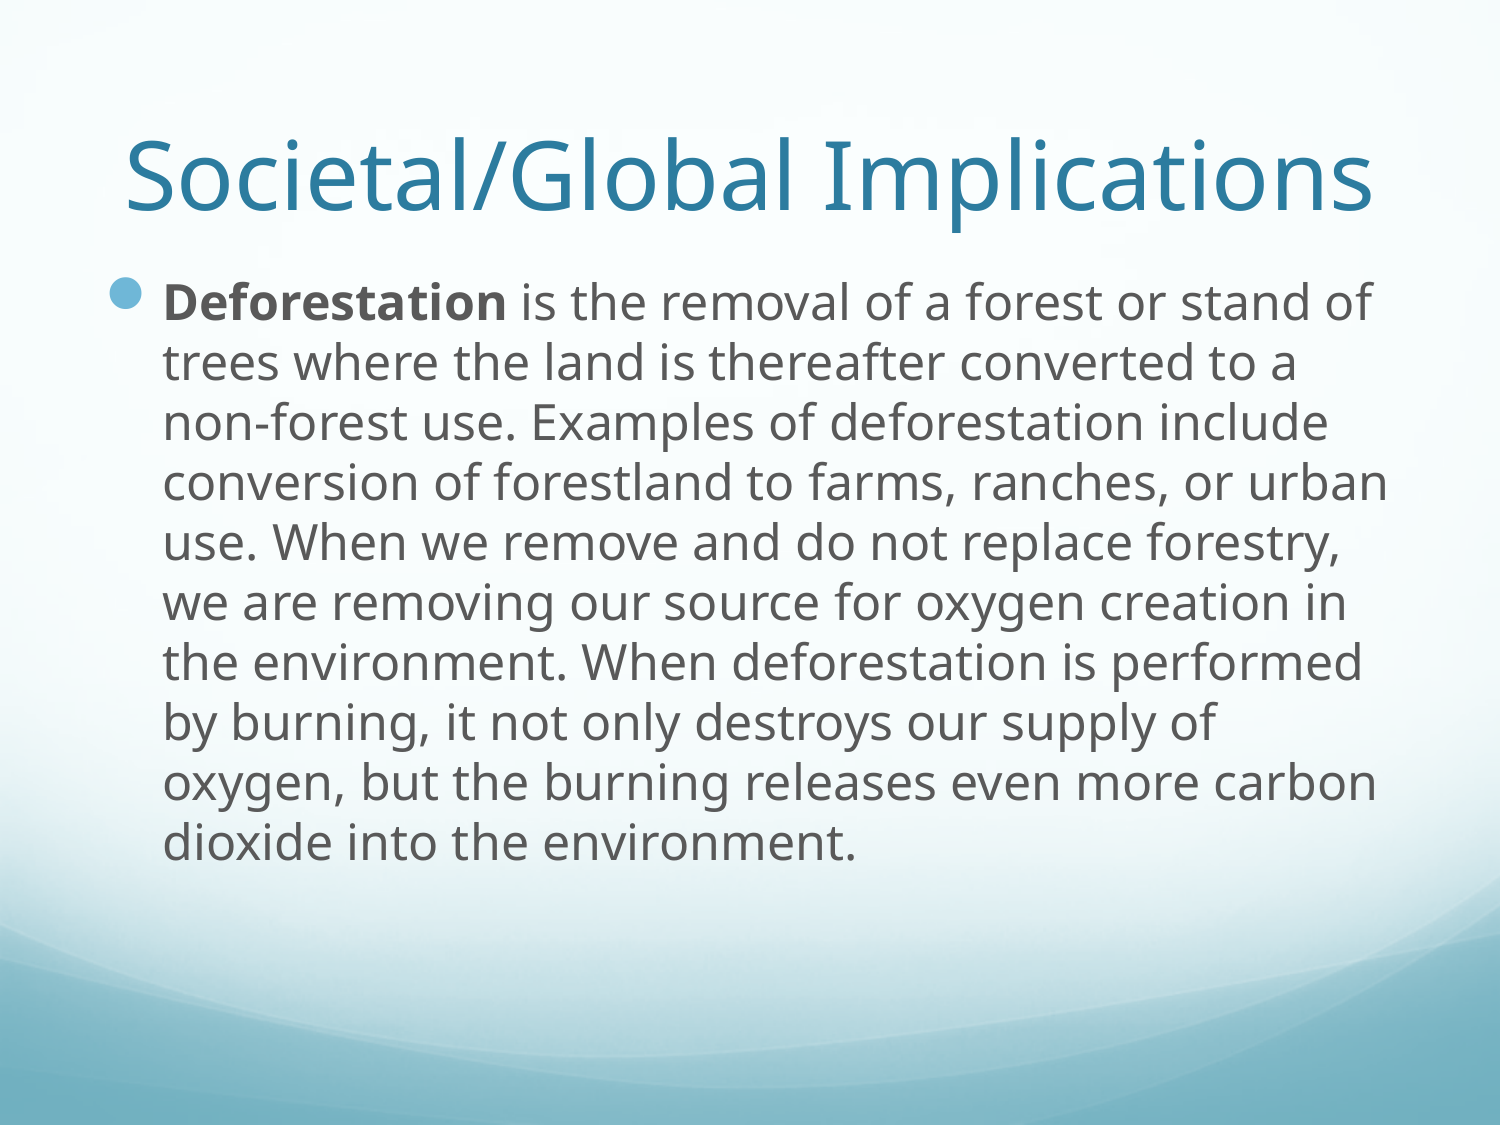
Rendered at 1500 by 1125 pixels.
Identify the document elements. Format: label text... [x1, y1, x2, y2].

title Societal/Global Implications [89, 17, 1410, 238]
list Deforestation is the removal of a forest or stand of trees where the land is thereafter converted to a non-forest use. Examples of deforestation include conversion of forestland to farms, ranches, or urban use. When we remove and do not replace forestry, we are removing our source for oxygen creation in the environment. When deforestation is performed by burning, it not only destroys our supply of oxygen, but the burning releases even more carbon dioxide into the environment. [89, 262, 1410, 976]
